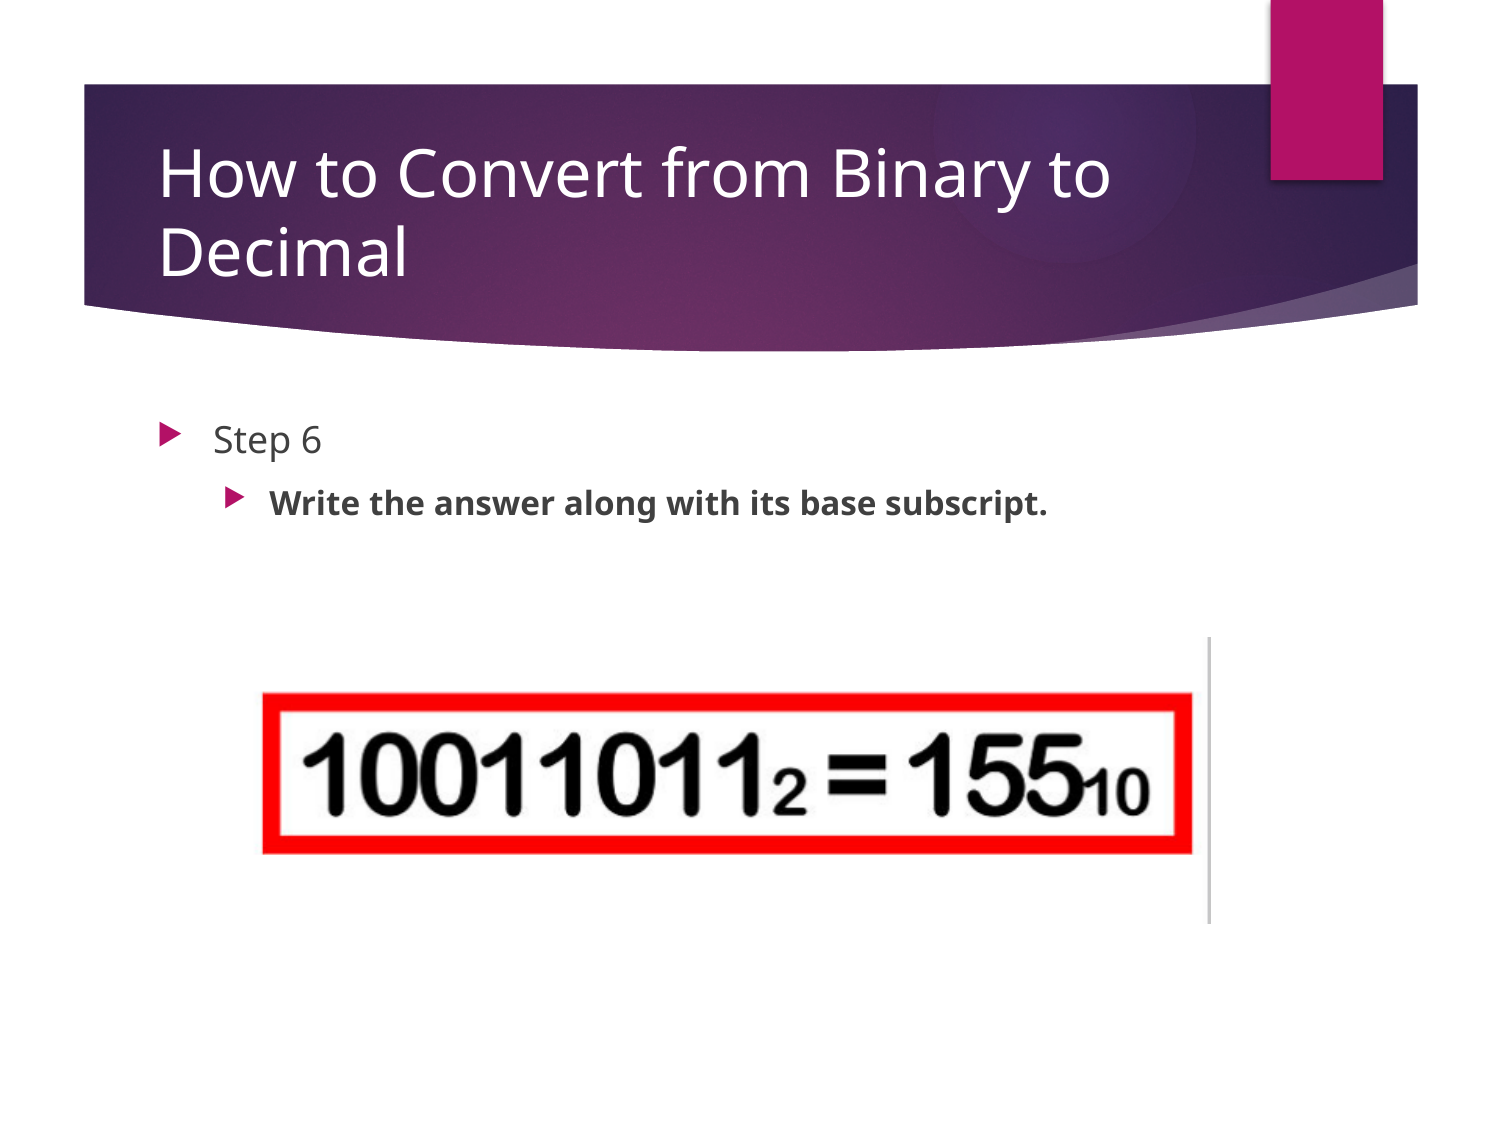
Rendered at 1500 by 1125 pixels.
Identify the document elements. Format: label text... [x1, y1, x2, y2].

picture [249, 637, 1212, 924]
list Step 6 Write the answer along with its base subscript. [141, 408, 1183, 988]
title How to Convert from Binary to Decimal [142, 152, 1183, 269]
